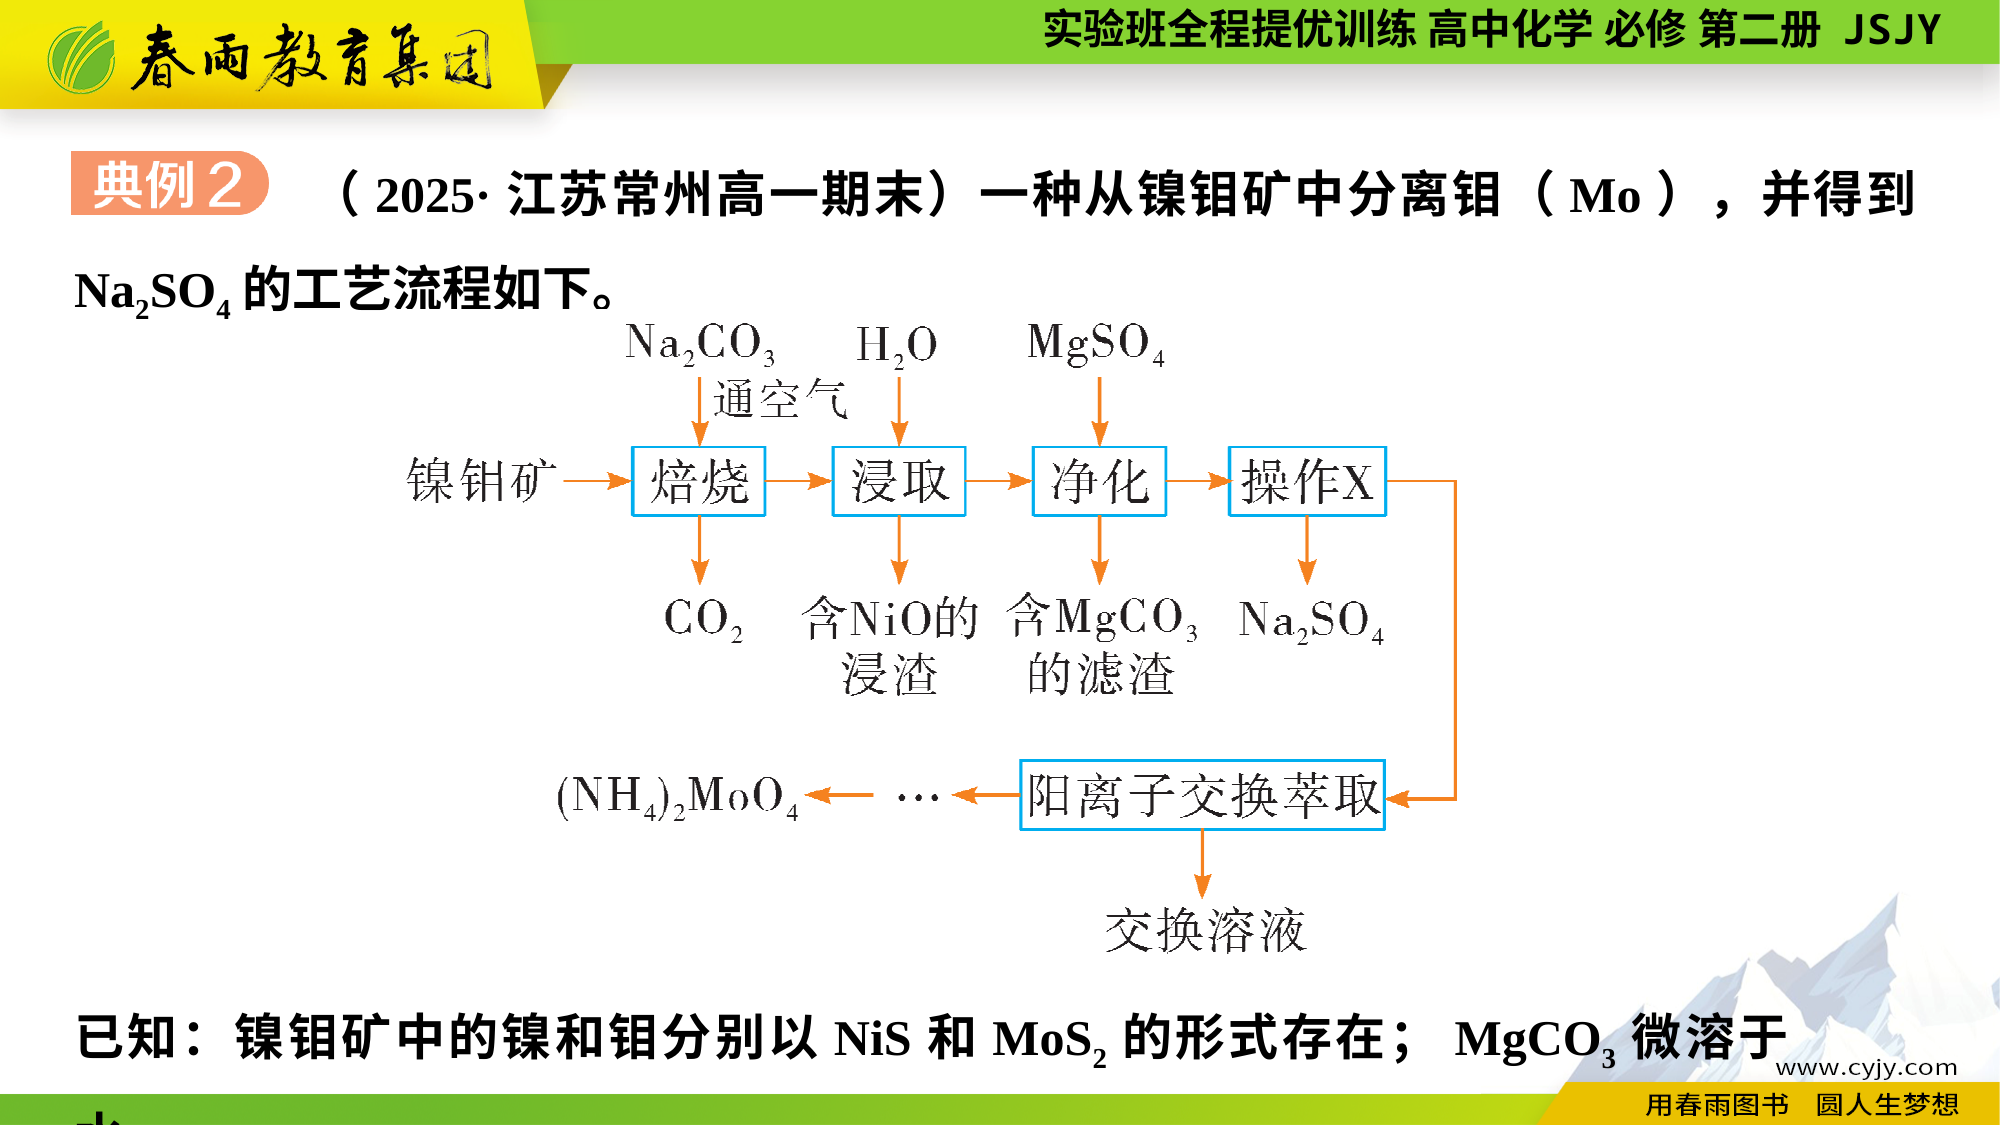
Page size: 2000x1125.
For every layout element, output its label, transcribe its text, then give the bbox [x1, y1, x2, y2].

list （2025·江苏常州高一期末）一种从镍钼矿中分离钼（Mo），并得到Na2SO4的工艺流程如下。 [59, 125, 1944, 311]
picture [0, 0, 2000, 1125]
text_box 已知：镍钼矿中的镍和钼分别以NiS和MoS2的形式存在；MgCO3微溶于水。 [59, 964, 1804, 1125]
